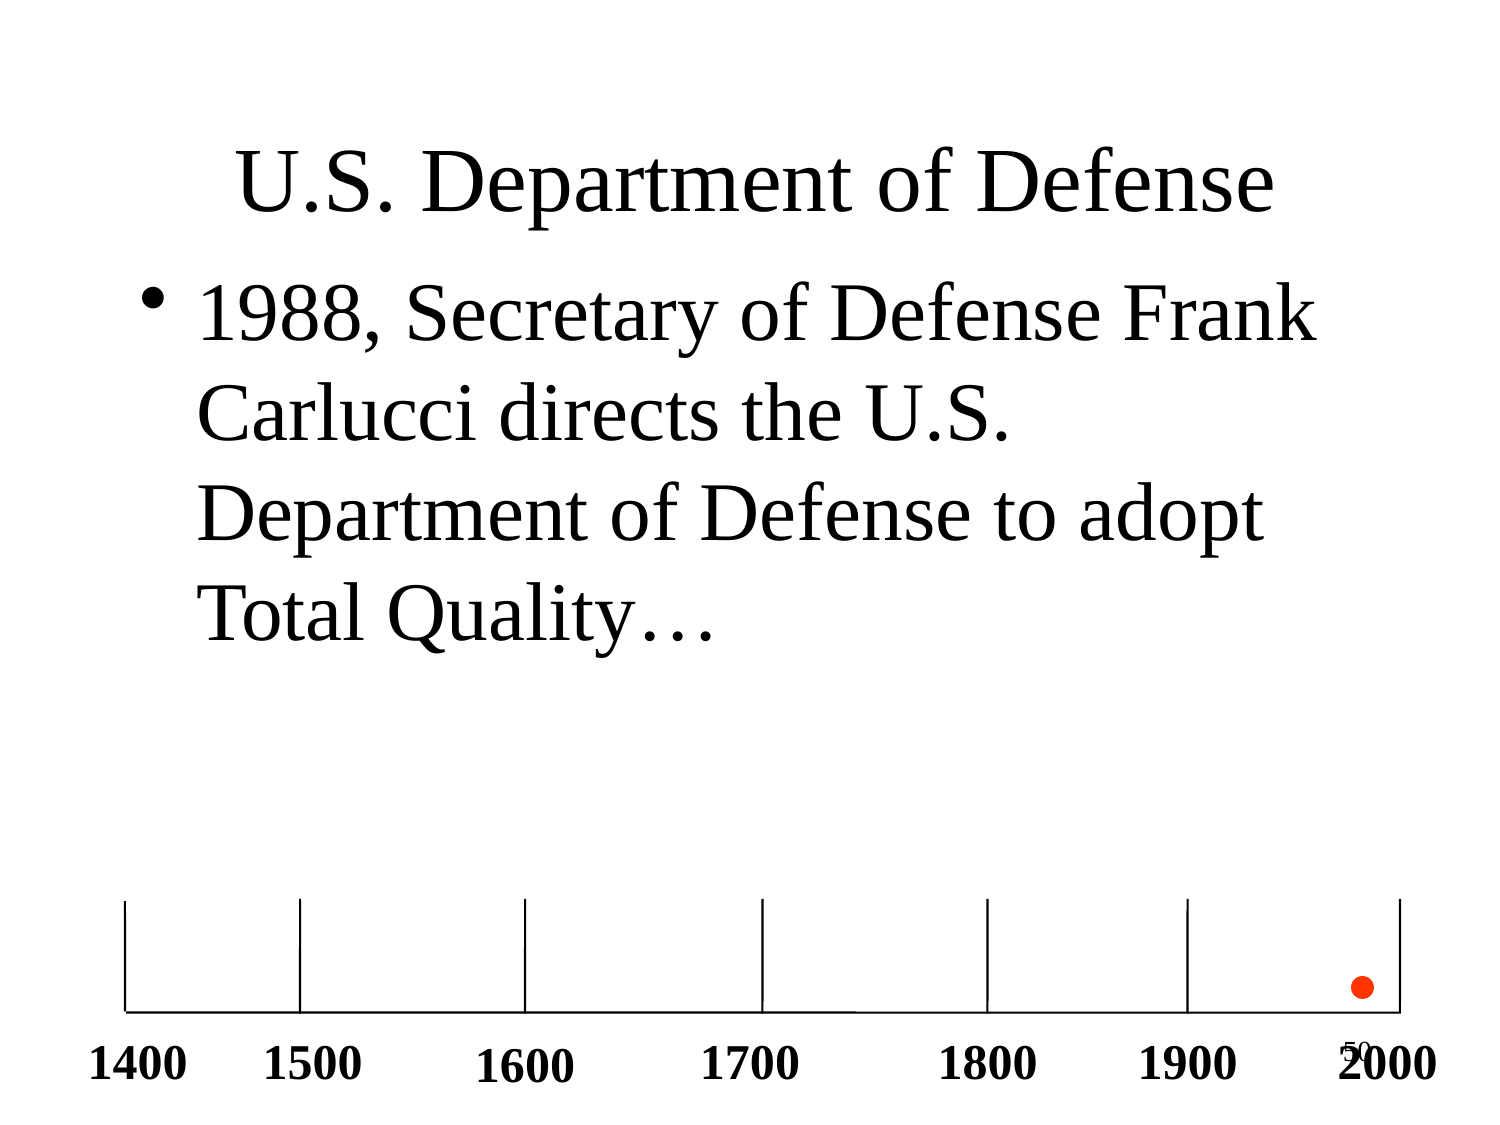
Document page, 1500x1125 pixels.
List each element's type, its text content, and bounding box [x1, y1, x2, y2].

text_box 1900 [1122, 1022, 1253, 1098]
text_box 1400 [72, 1022, 203, 1098]
title U.S. Department of Defense [112, 99, 1400, 250]
text_box 1500 [247, 1022, 378, 1098]
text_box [124, 898, 1401, 1014]
list 1988, Secretary of Defense Frank Carlucci directs the U.S. Department of Defense to adopt Total Quality… [125, 249, 1438, 800]
text_box 1800 [922, 1022, 1053, 1098]
text_box 1700 [685, 1022, 815, 1098]
text_box 1600 [460, 1025, 600, 1100]
text_box 2000 [1322, 1022, 1453, 1098]
slide_number 50 [1074, 1025, 1388, 1100]
